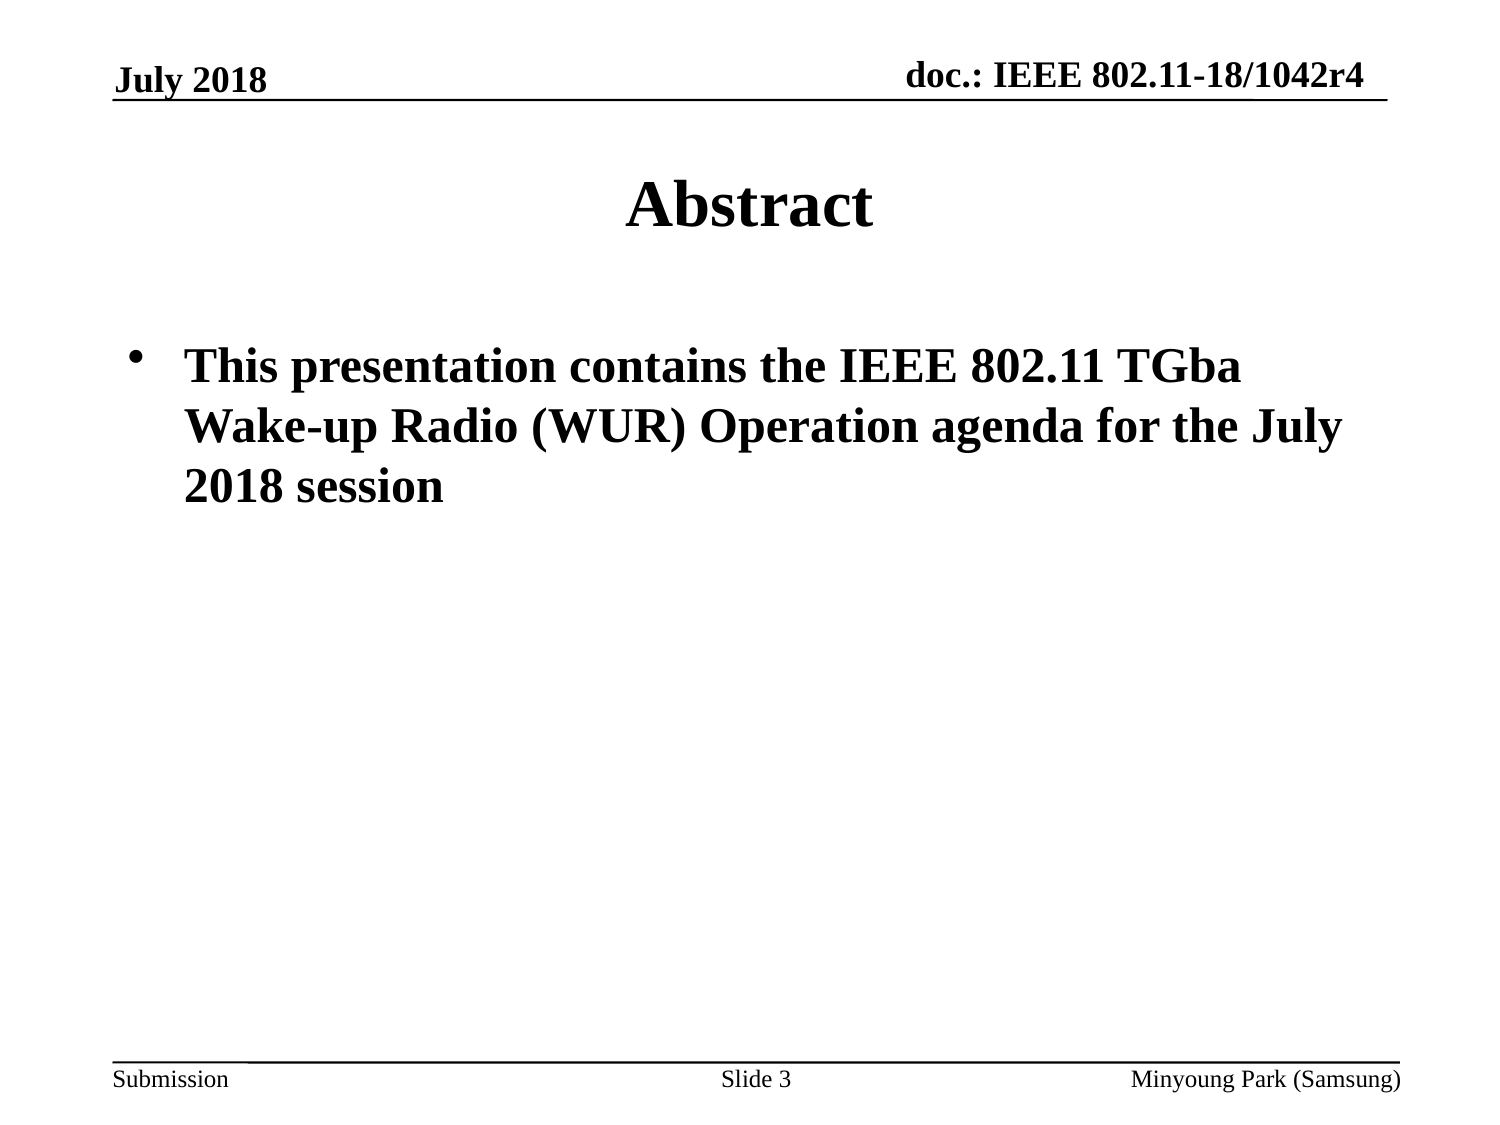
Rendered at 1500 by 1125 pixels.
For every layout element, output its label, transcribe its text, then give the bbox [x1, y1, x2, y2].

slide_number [114, 54, 335, 101]
title Abstract [112, 112, 1388, 288]
list This presentation contains the IEEE 802.11 TGba Wake-up Radio (WUR) Operation agenda for the July 2018 session [112, 324, 1388, 1000]
footer Minyoung Park (Samsung) [949, 1061, 1402, 1093]
slide_number Slide 3 [712, 1061, 800, 1093]
